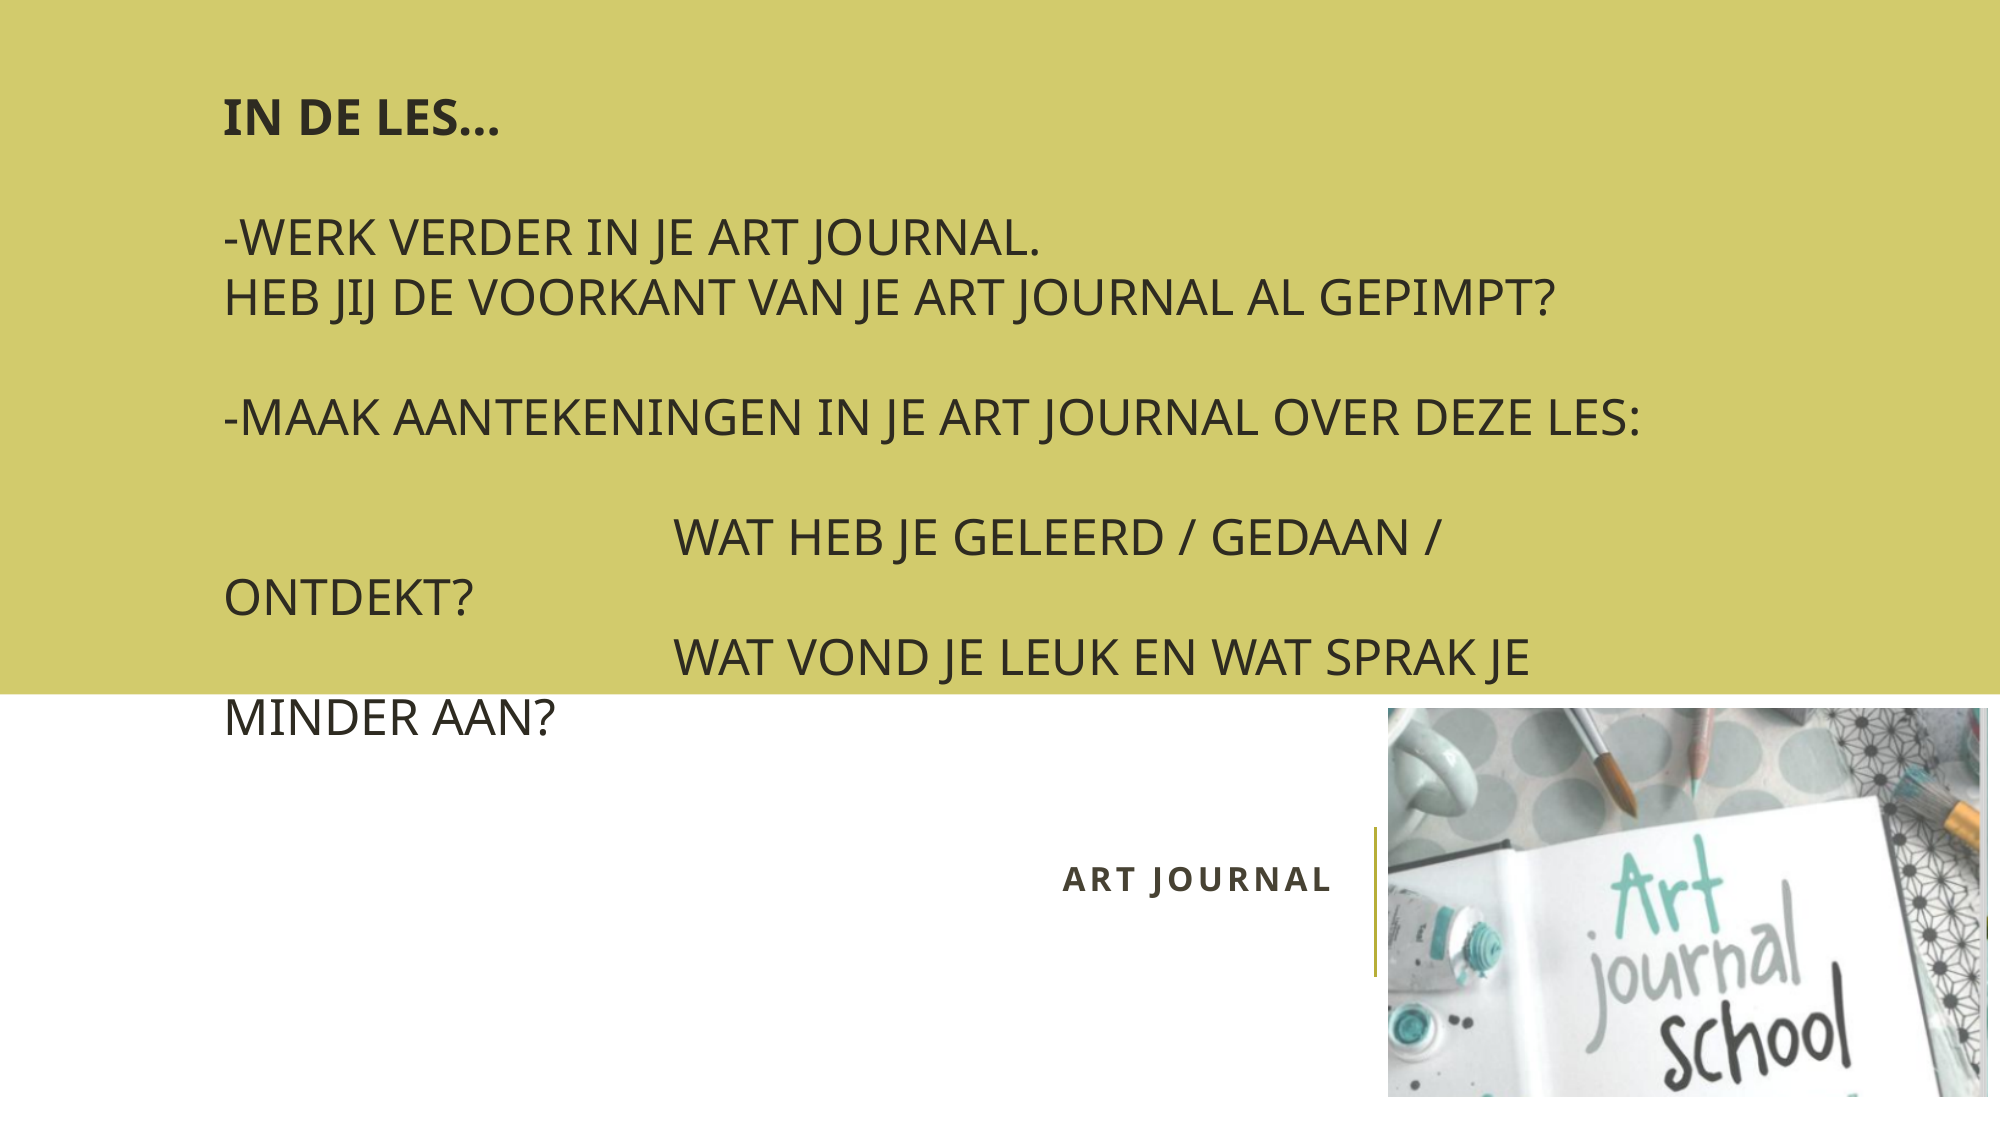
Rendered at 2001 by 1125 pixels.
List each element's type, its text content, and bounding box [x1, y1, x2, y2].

text_box IN DE LES… -WERK VERDER IN JE ART JOURNAL. HEB JIJ DE VOORKANT VAN JE ART JOURNAL AL GEPIMPT? -MAAK AANTEKENINGEN IN JE ART JOURNAL OVER DEZE LES: WAT HEB JE GELEERD / GEDAAN / ONTDEKT? WAT VOND JE LEUK EN WAT SPRAK JE MINDER AAN? [209, 78, 1710, 753]
title ART JOURNAL [75, 750, 1350, 1054]
text_box [0, 696, 2000, 1125]
picture [1388, 708, 1988, 1097]
text_box [0, 0, 2000, 696]
